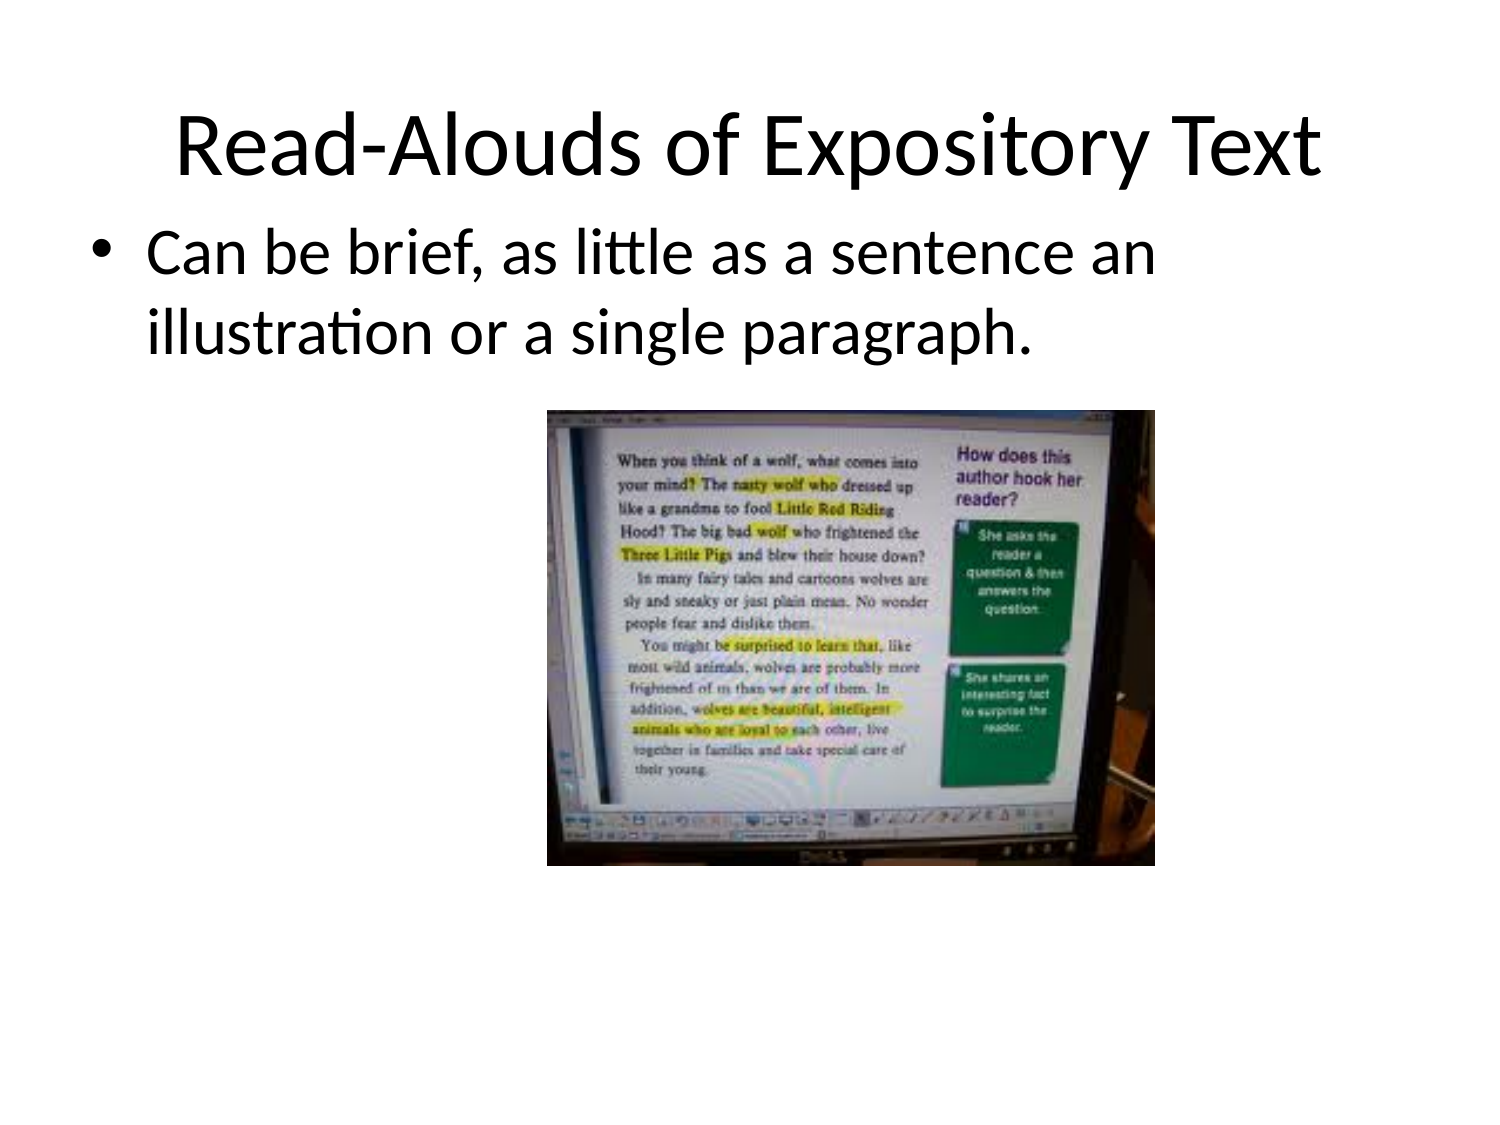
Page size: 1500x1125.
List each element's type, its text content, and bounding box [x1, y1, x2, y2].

picture [547, 410, 1155, 866]
title Read-Alouds of Expository Text [75, 45, 1425, 200]
list Can be brief, as little as a sentence an illustration or a single paragraph. [75, 200, 1425, 1005]
